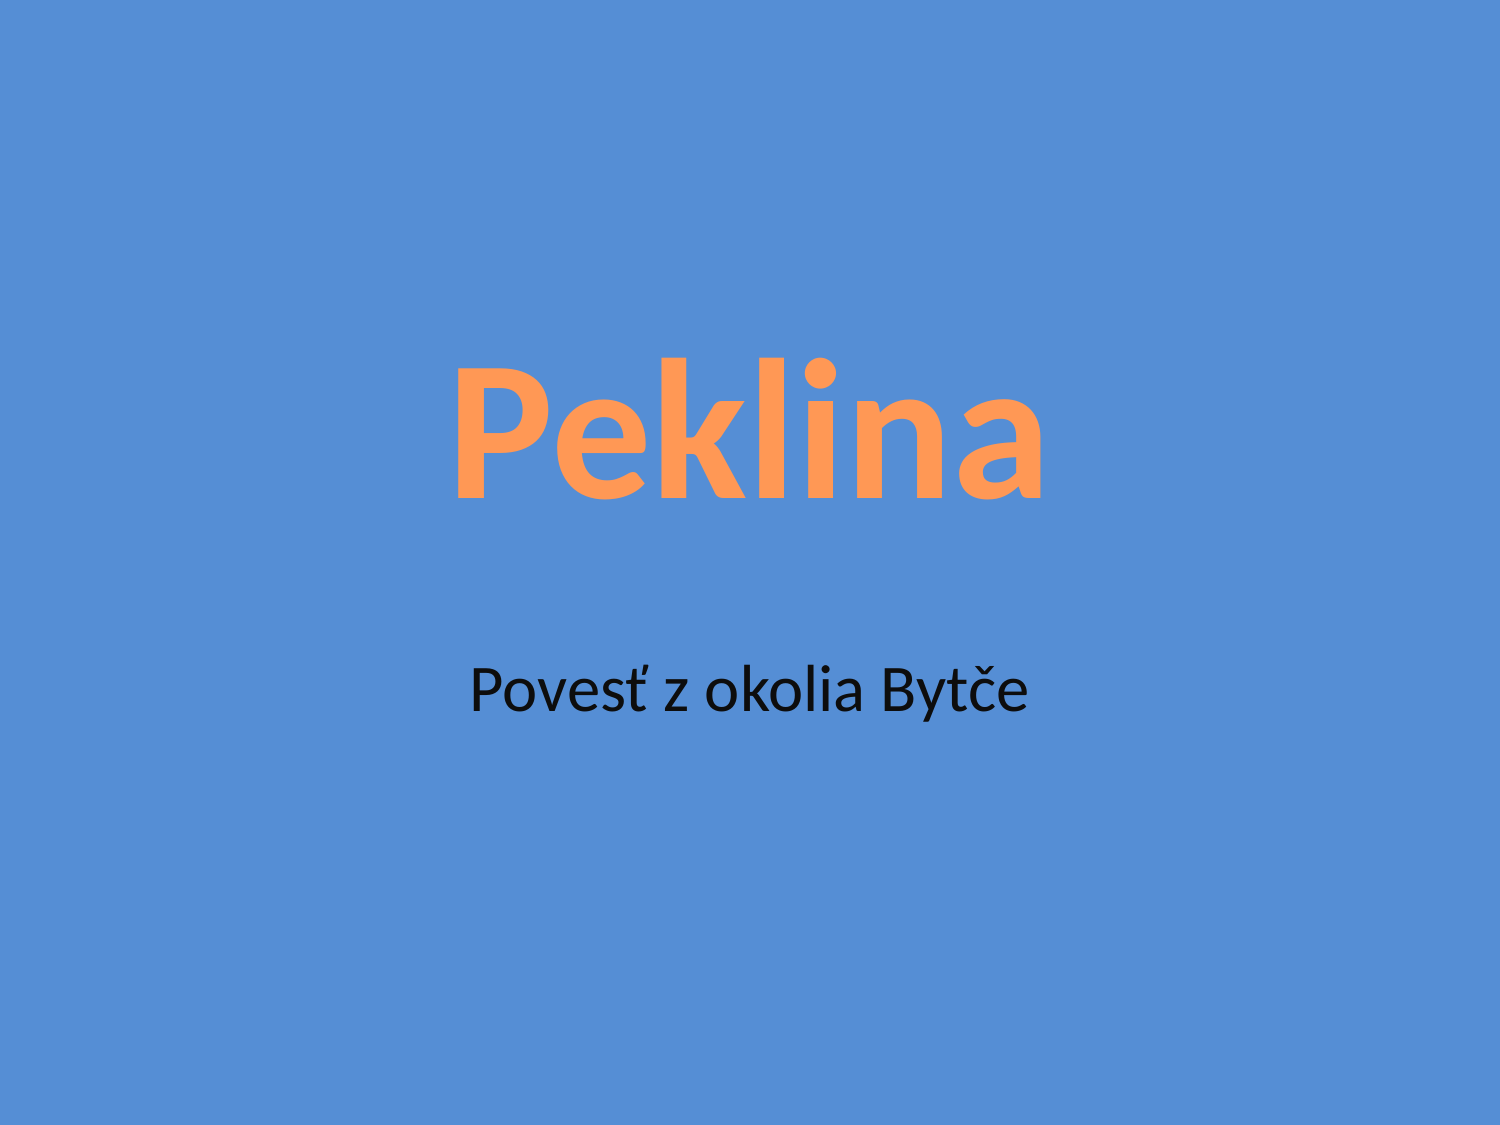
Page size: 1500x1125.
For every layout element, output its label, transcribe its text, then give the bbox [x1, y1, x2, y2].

text_box Peklina [395, 290, 1105, 546]
subtitle Povesť z okolia Bytče [225, 637, 1275, 925]
